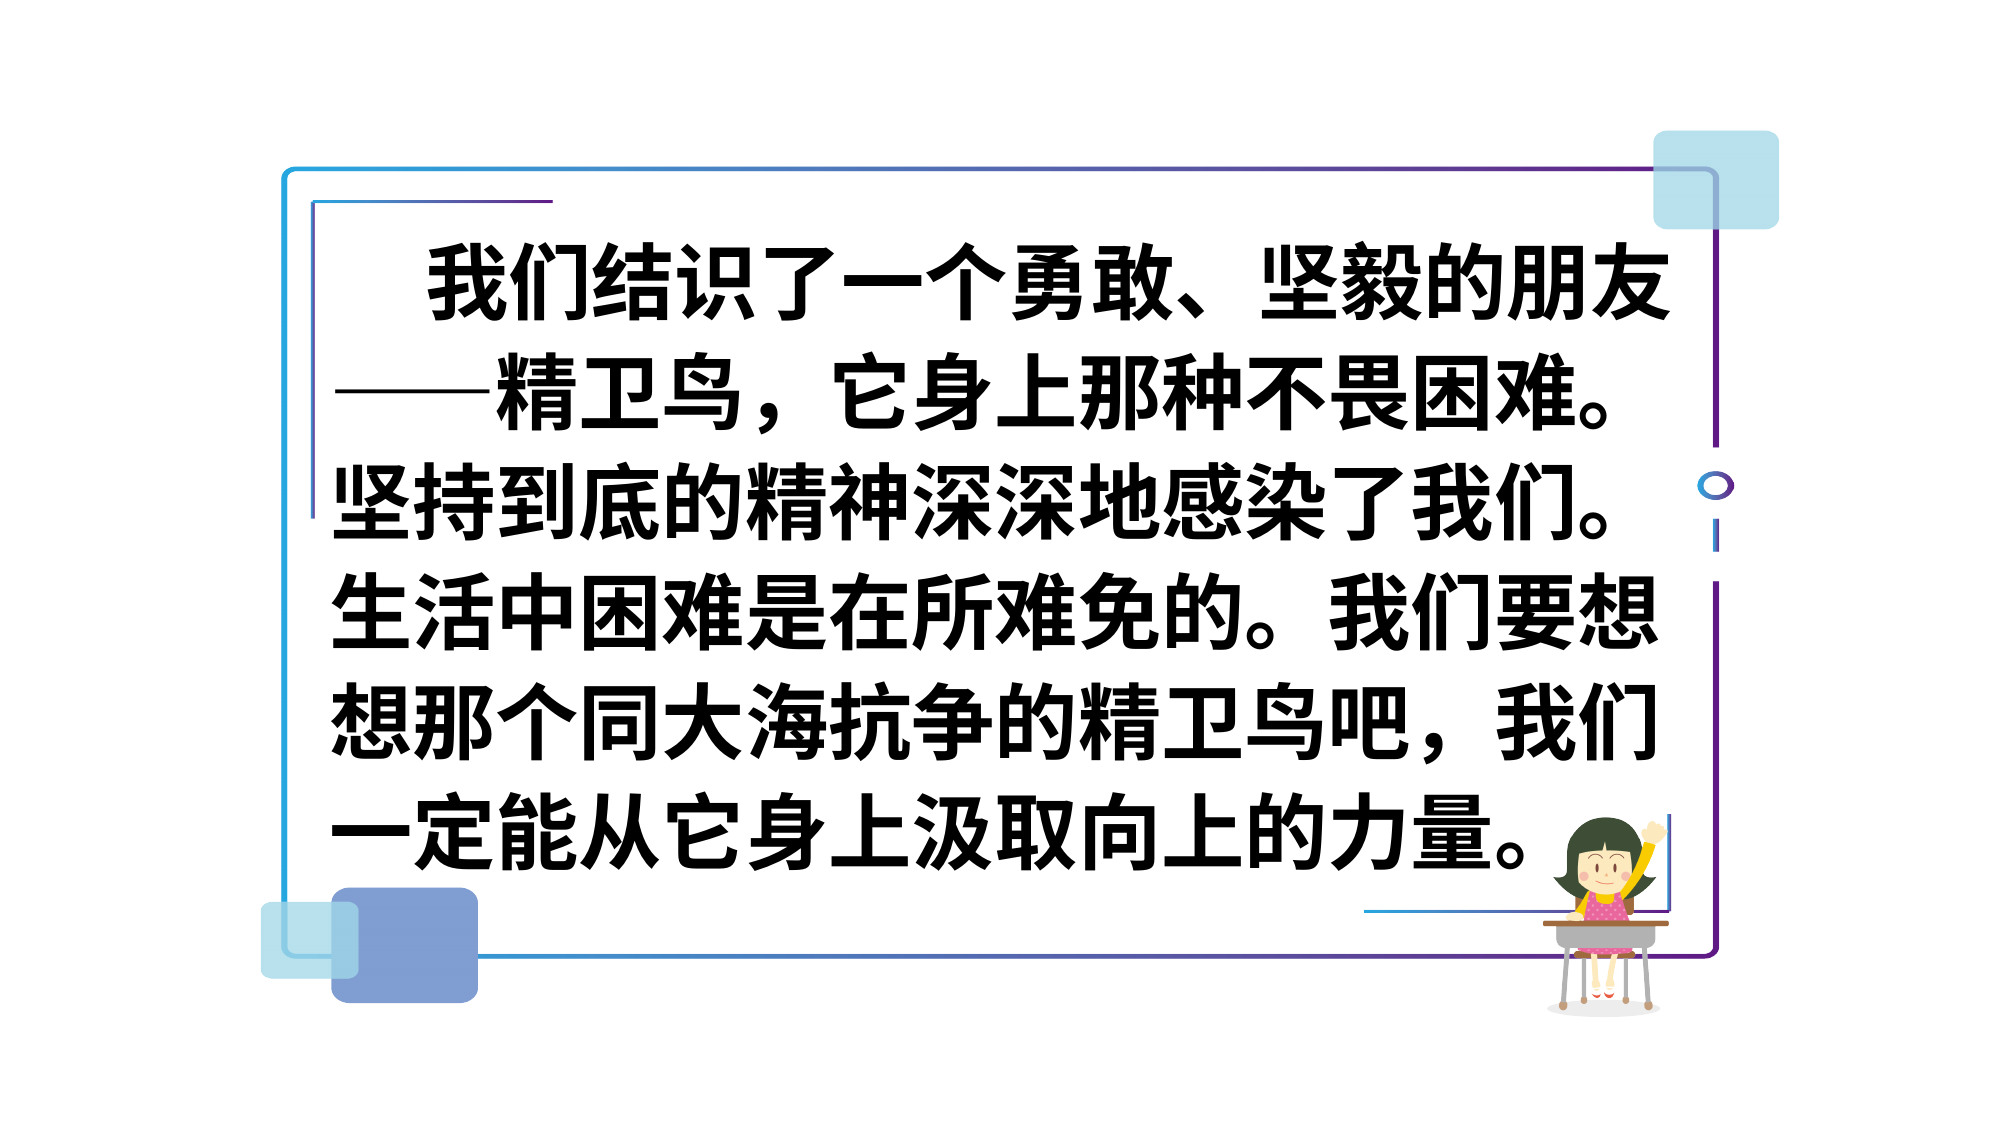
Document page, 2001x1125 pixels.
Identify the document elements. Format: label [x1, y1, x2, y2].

picture [1488, 812, 1703, 1028]
text_box [120, 71, 1880, 1054]
